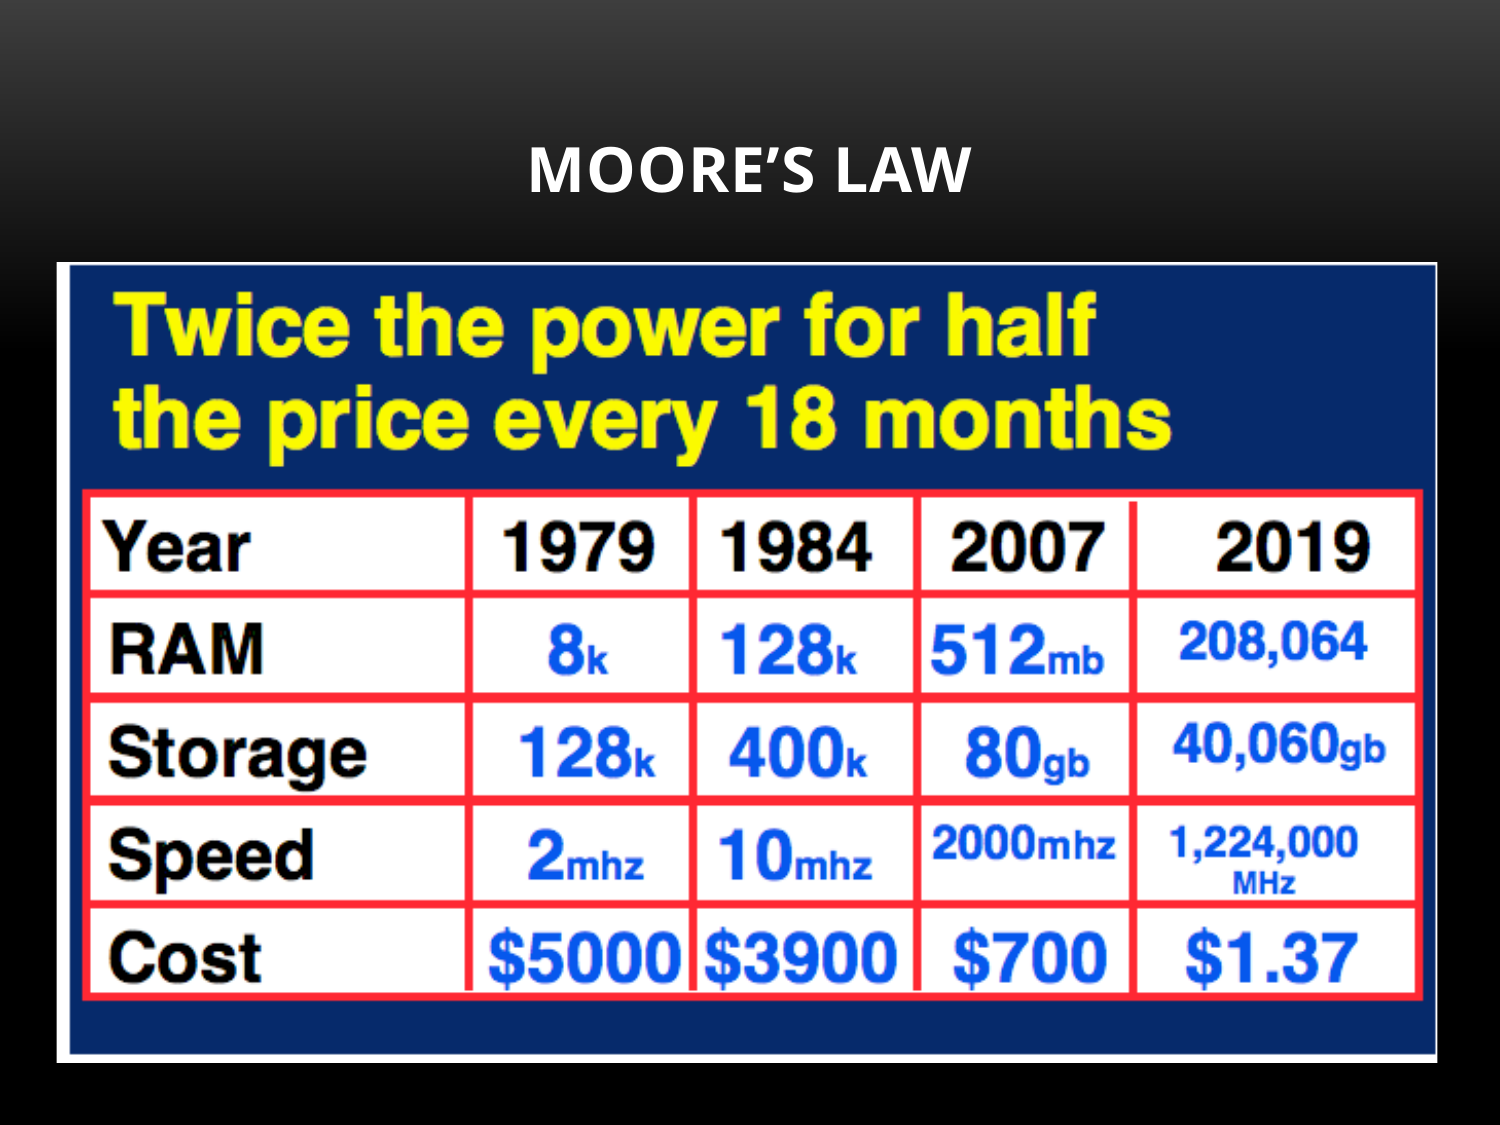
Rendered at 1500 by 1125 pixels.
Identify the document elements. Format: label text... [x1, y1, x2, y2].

title Moore’s Law [75, 75, 1425, 213]
picture [0, 0, 1500, 1125]
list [56, 262, 1438, 1063]
